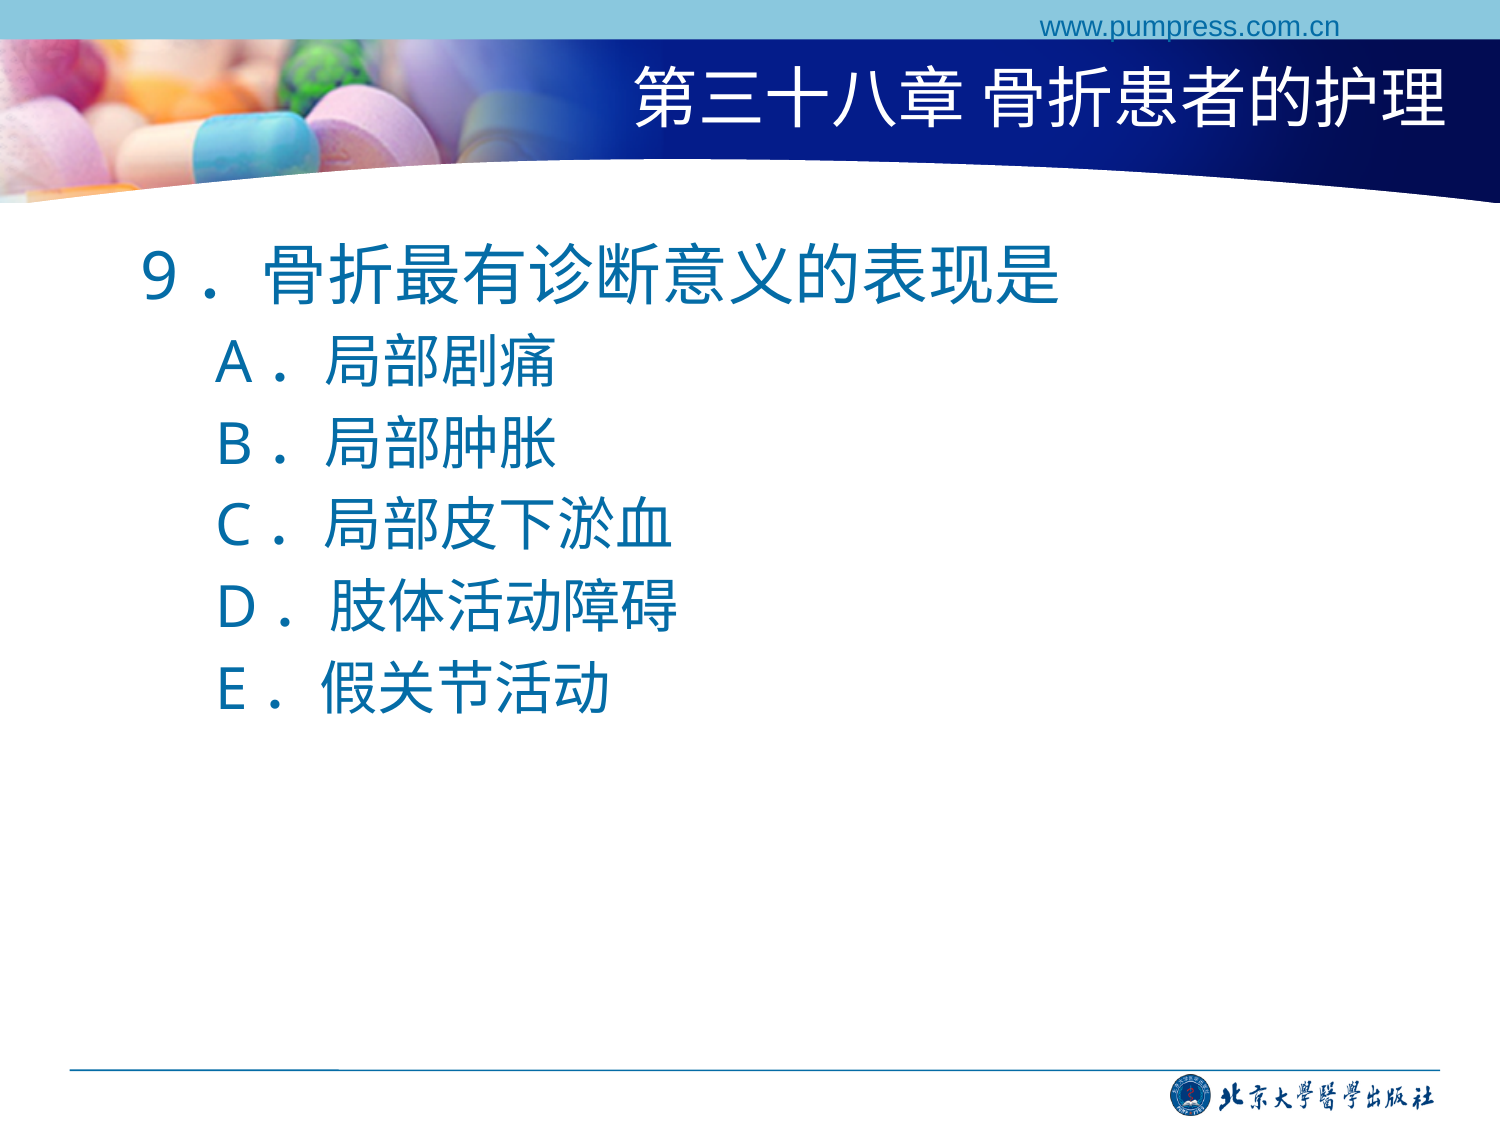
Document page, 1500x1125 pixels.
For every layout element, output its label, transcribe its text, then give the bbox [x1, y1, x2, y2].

picture [1170, 1074, 1436, 1118]
title 第三十八章 骨折患者的护理 [137, 49, 1463, 143]
picture [0, 40, 1500, 203]
list 9．骨折最有诊断意义的表现是 A．局部剧痛 B．局部肿胀 C．局部皮下淤血 D．肢体活动障碍 E．假关节活动 [49, 224, 1463, 1026]
slide_number www.pumpress.com.cn [1025, 0, 1463, 38]
